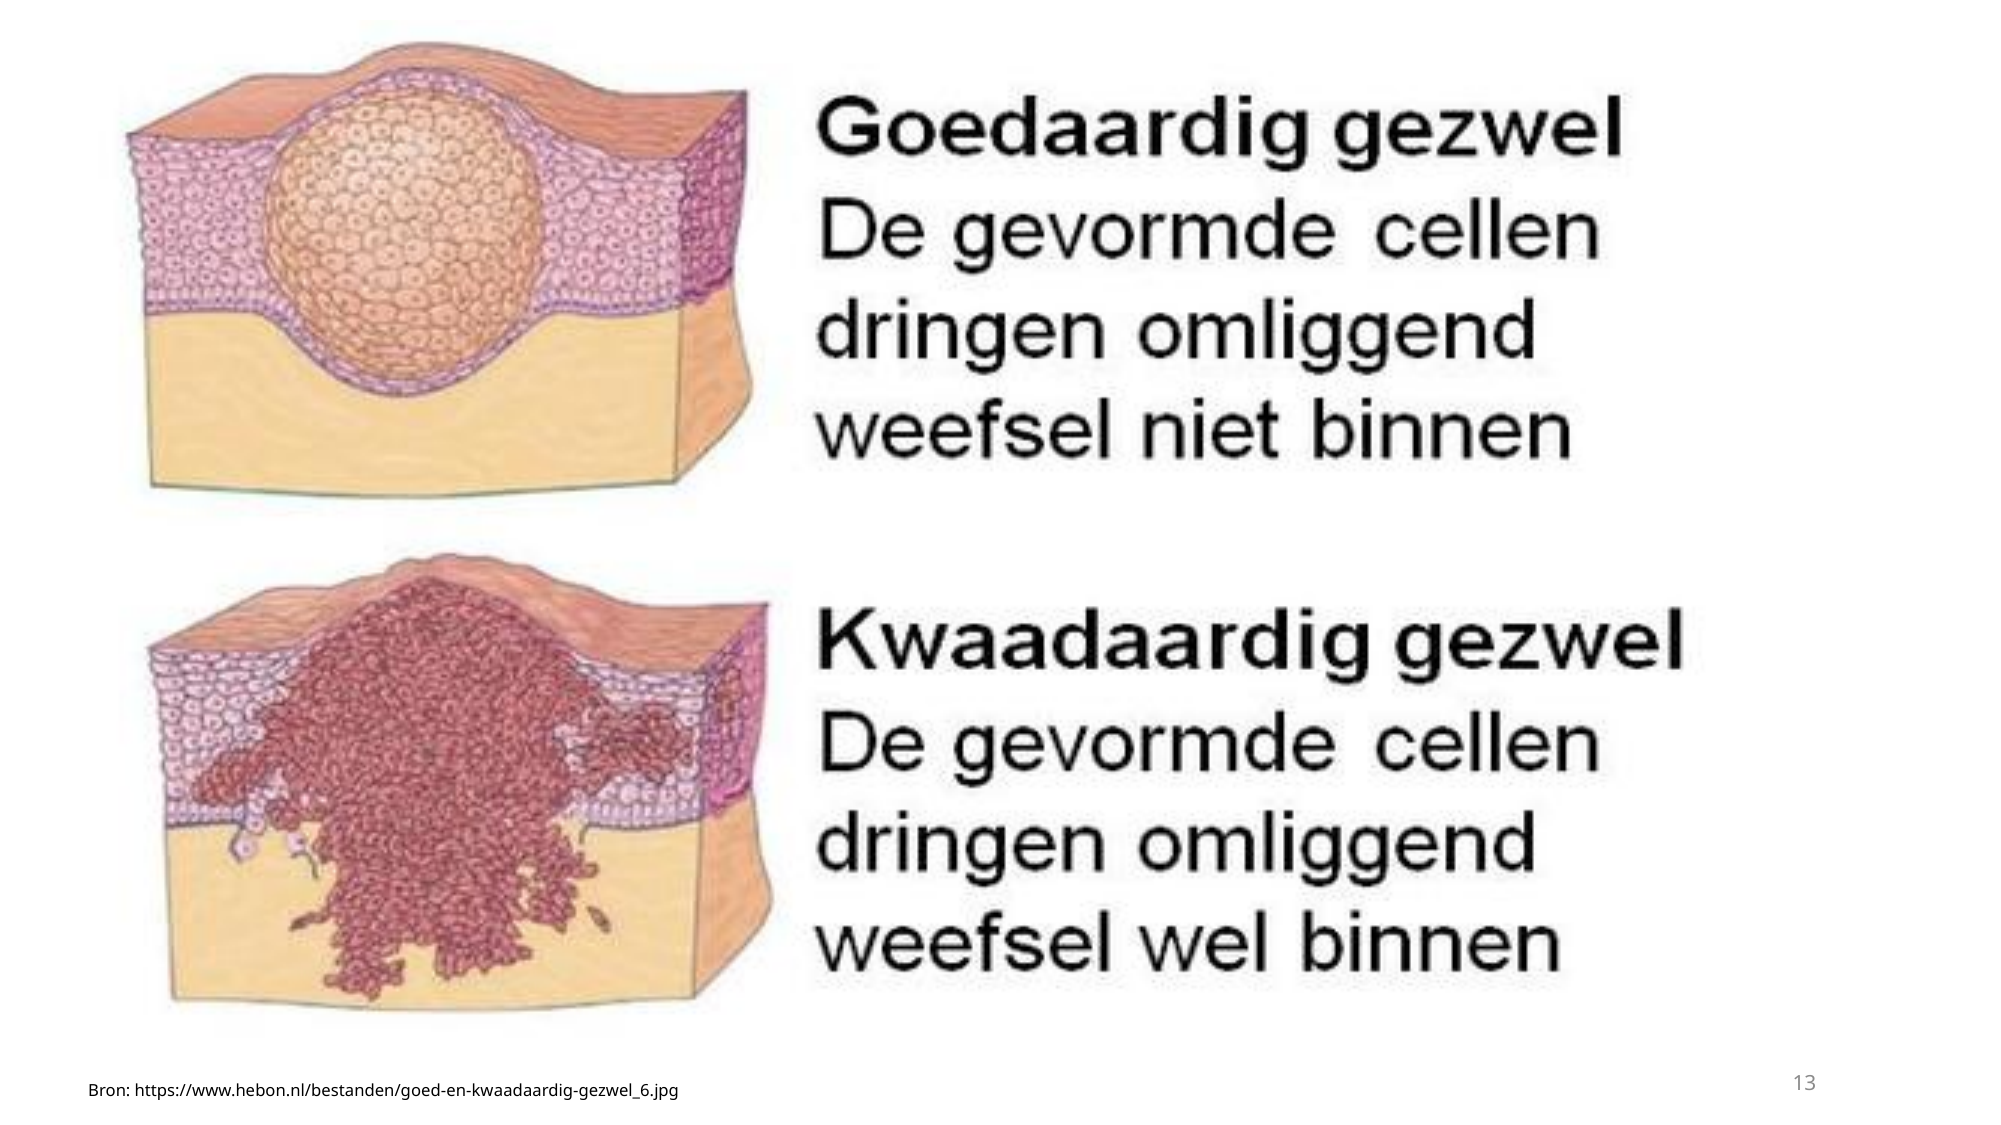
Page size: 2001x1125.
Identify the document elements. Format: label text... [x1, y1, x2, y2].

picture [73, 19, 1774, 1043]
text_box Bron: https://www.hebon.nl/bestanden/goed-en-kwaadaardig-gezwel_6.jpg [73, 1072, 1074, 1107]
slide_number 13 [1777, 1061, 1938, 1107]
